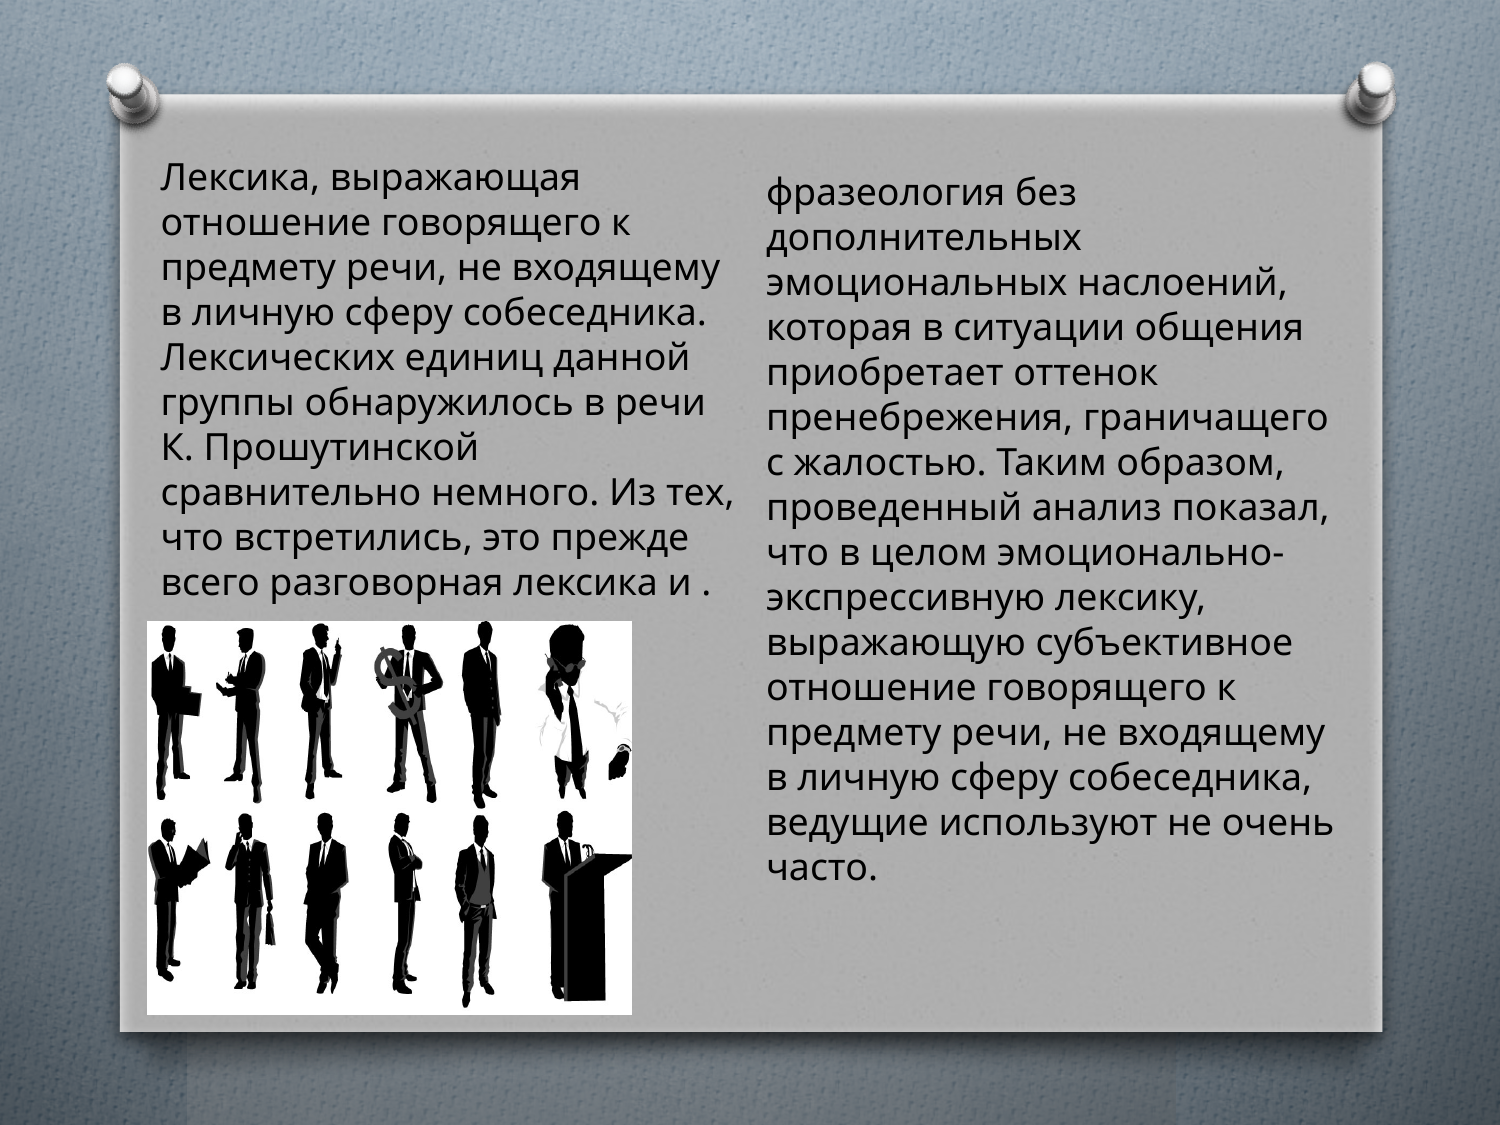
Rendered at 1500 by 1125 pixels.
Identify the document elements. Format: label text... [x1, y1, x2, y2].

text_box фразеология без дополнительных эмоциональных наслоений, которая в ситуации общения приобретает оттенок пренебрежения, граничащего с жалостью. Таким образом, проведенный анализ показал, что в целом эмоционально-экспрессивную лексику, выражающую субъективное отношение говорящего к предмету речи, не входящему в личную сферу собеседника, ведущие используют не очень часто. [751, 160, 1354, 986]
picture [147, 621, 633, 1015]
picture [75, 29, 198, 146]
text_box Лексика, выражающая отношение говорящего к предмету речи, не входящему в личную сферу собеседника. Лексических единиц данной группы обнаружилось в речи К. Прошутинской сравнительно немного. Из тех, что встретились, это прежде всего разговорная лексика и . [145, 145, 750, 791]
picture [1317, 35, 1439, 156]
